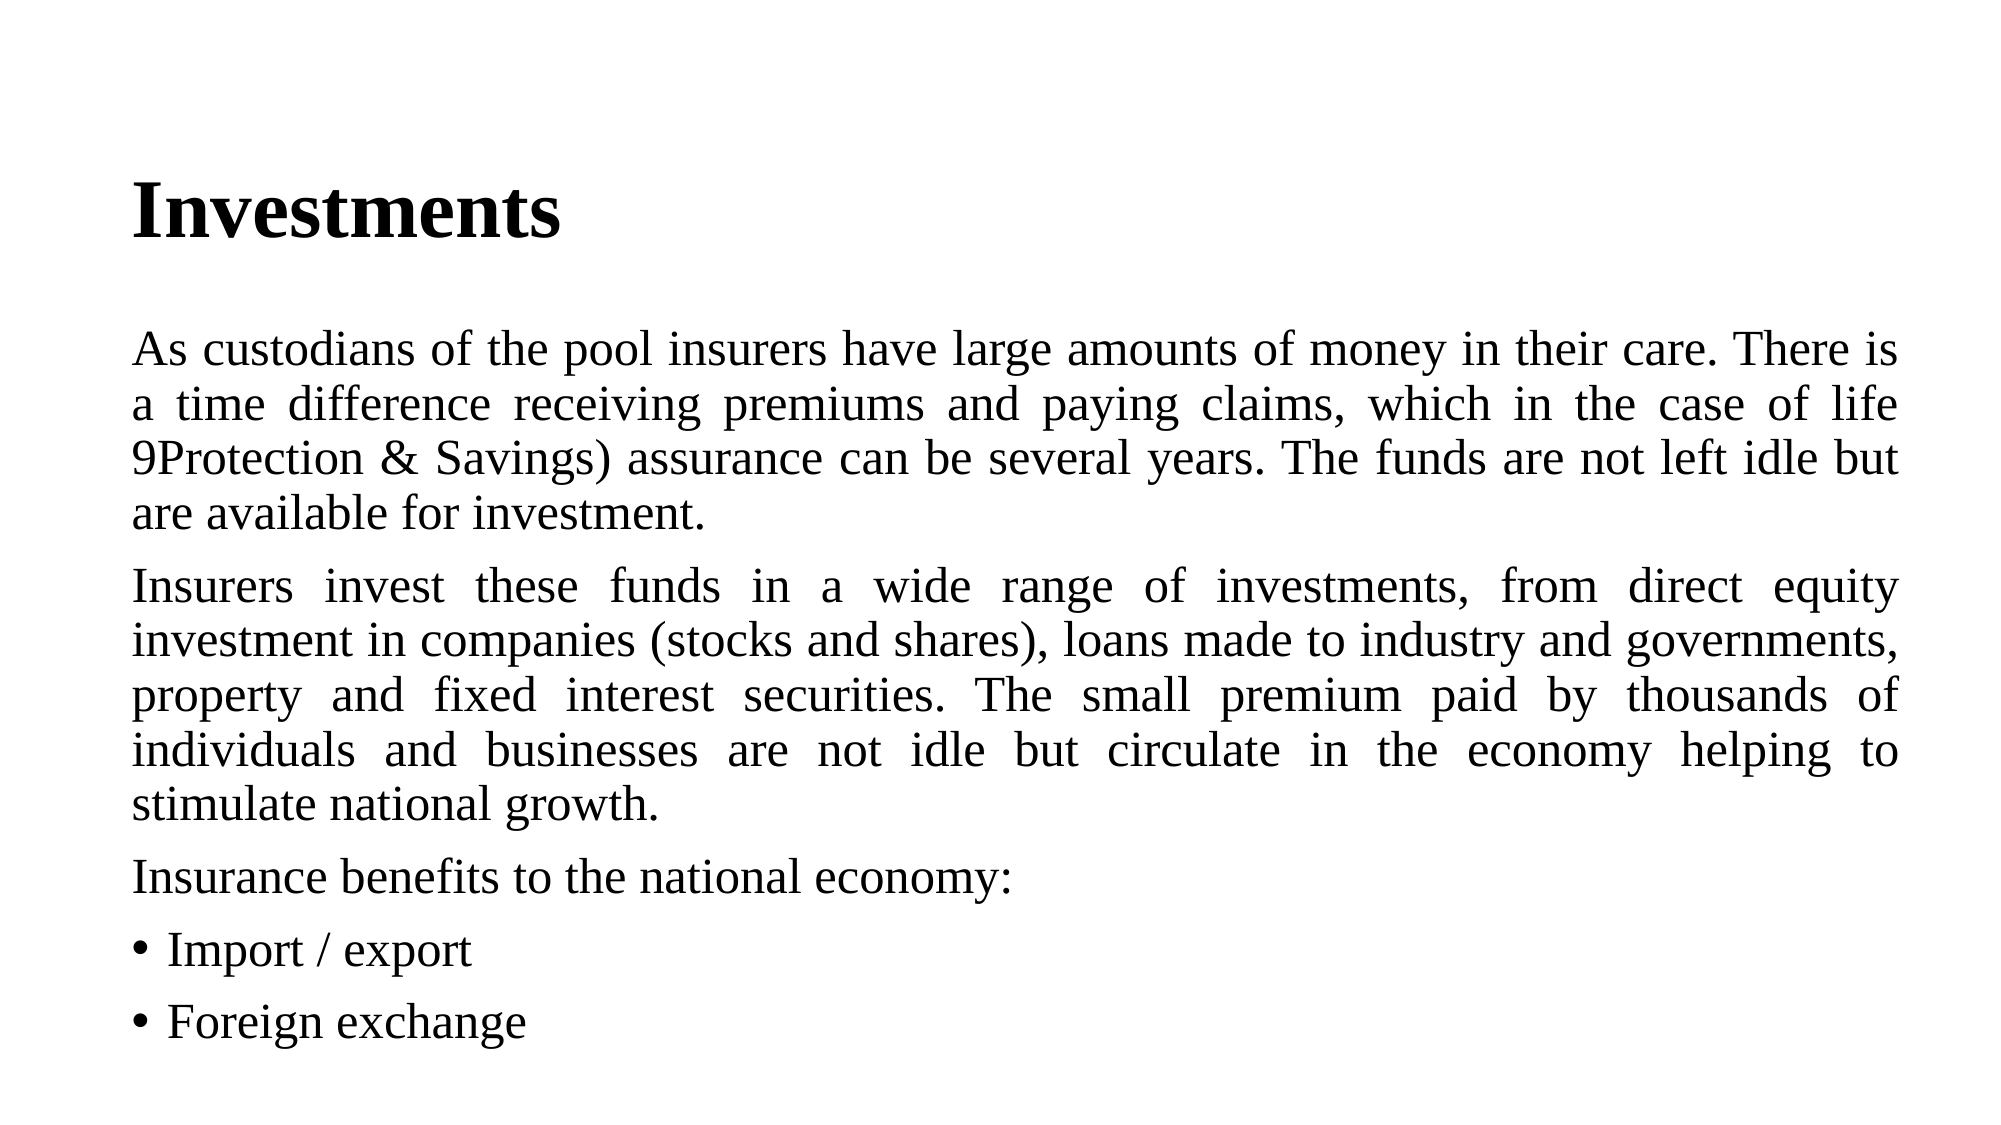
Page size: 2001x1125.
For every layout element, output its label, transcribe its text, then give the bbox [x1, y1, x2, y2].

list As custodians of the pool insurers have large amounts of money in their care. There is a time difference receiving premiums and paying claims, which in the case of life 9Protection & Savings) assurance can be several years. The funds are not left idle but are available for investment. Insurers invest these funds in a wide range of investments, from direct equity investment in companies (stocks and shares), loans made to industry and governments, property and fixed interest securities. The small premium paid by thousands of individuals and businesses are not idle but circulate in the economy helping to stimulate national growth. Insurance benefits to the national economy: Import / export Foreign exchange [116, 314, 1917, 1059]
title Investments [116, 147, 1917, 274]
